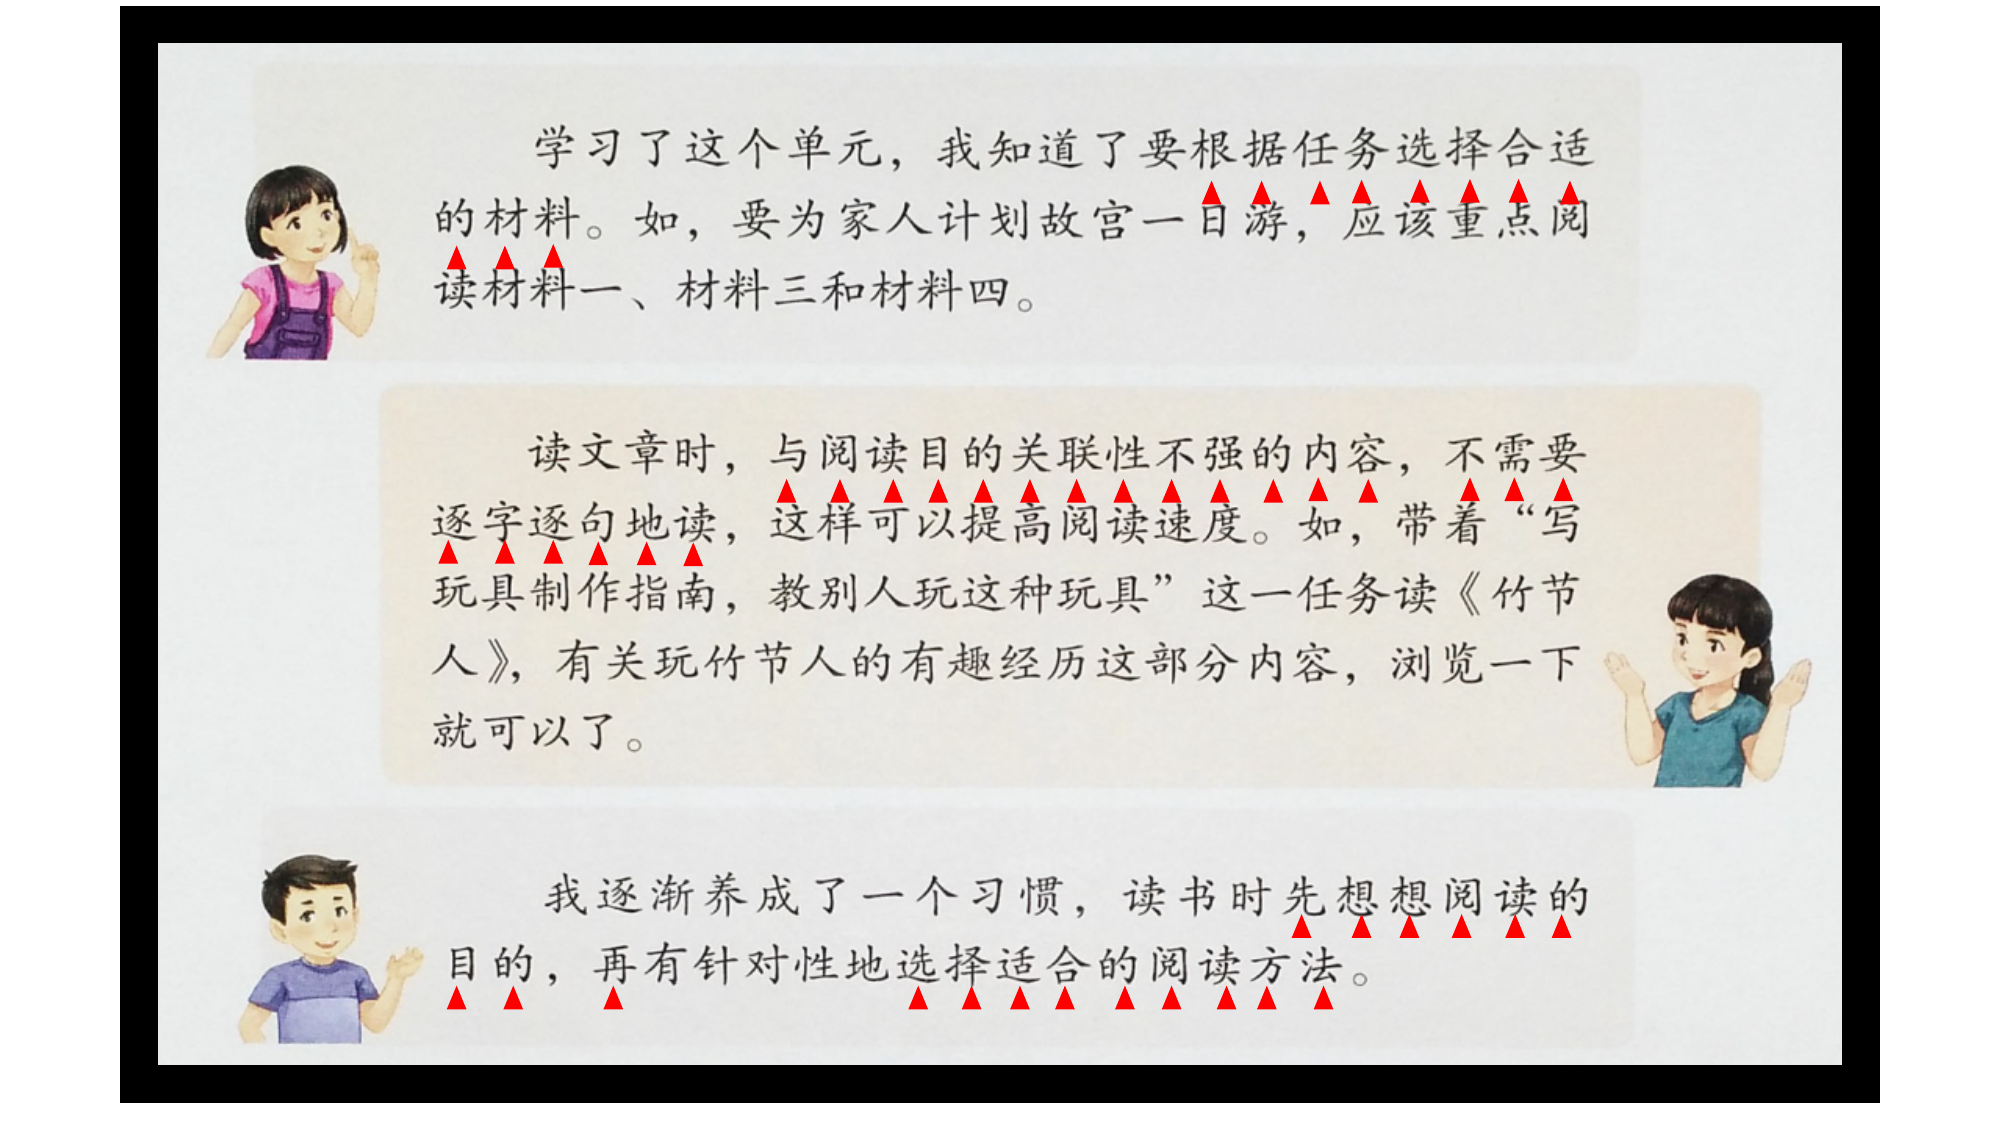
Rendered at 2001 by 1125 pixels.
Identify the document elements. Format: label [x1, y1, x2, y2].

text_box [448, 181, 1579, 269]
text_box [439, 479, 1572, 565]
picture [157, 43, 1843, 1066]
text_box [448, 916, 1570, 1009]
